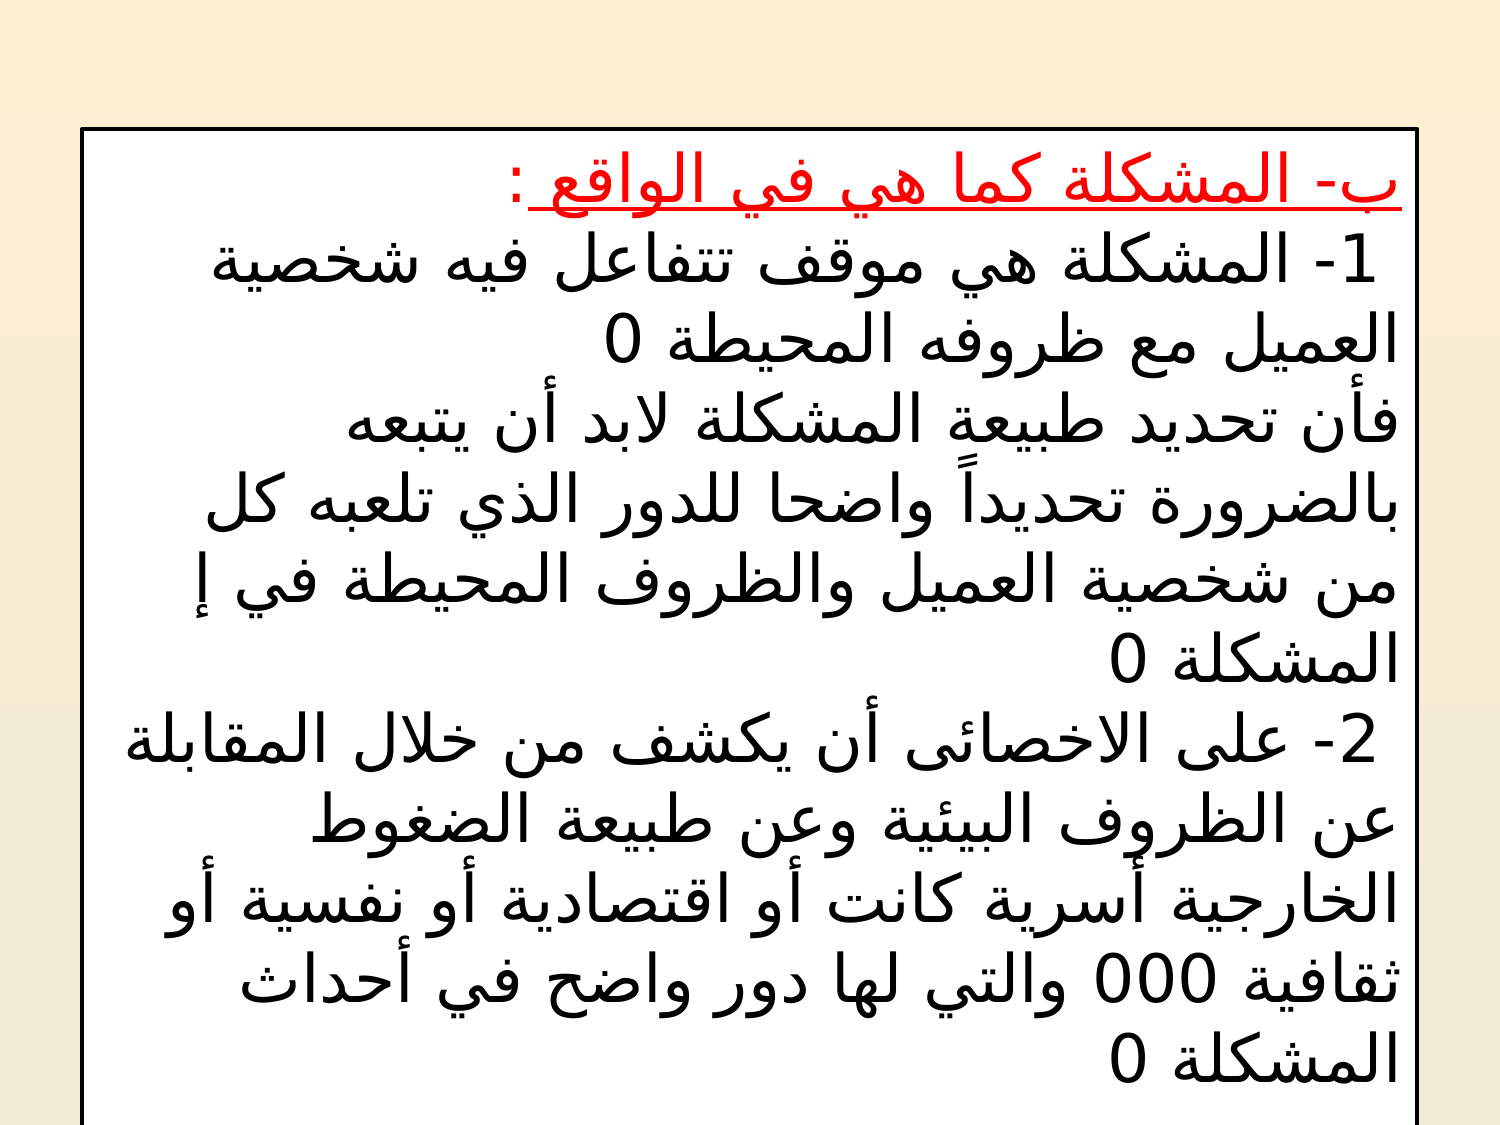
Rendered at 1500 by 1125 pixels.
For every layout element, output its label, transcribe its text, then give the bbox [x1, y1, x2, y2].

text_box ب- المشكلة كما هي في الواقع : 1- المشكلة هي موقف تتفاعل فيه شخصية العميل مع ظروفه المحيطة 0 فأن تحديد طبيعة المشكلة لابد أن يتبعه بالضرورة تحديداً واضحا للدور الذي تلعبه كل من شخصية العميل والظروف المحيطة في إ المشكلة 0 2- على الاخصائى أن يكشف من خلال المقابلة عن الظروف البيئية وعن طبيعة الضغوط الخارجية أسرية كانت أو اقتصادية أو نفسية أو ثقافية 000 والتي لها دور واضح في أحداث المشكلة 0 [80, 127, 1419, 1125]
